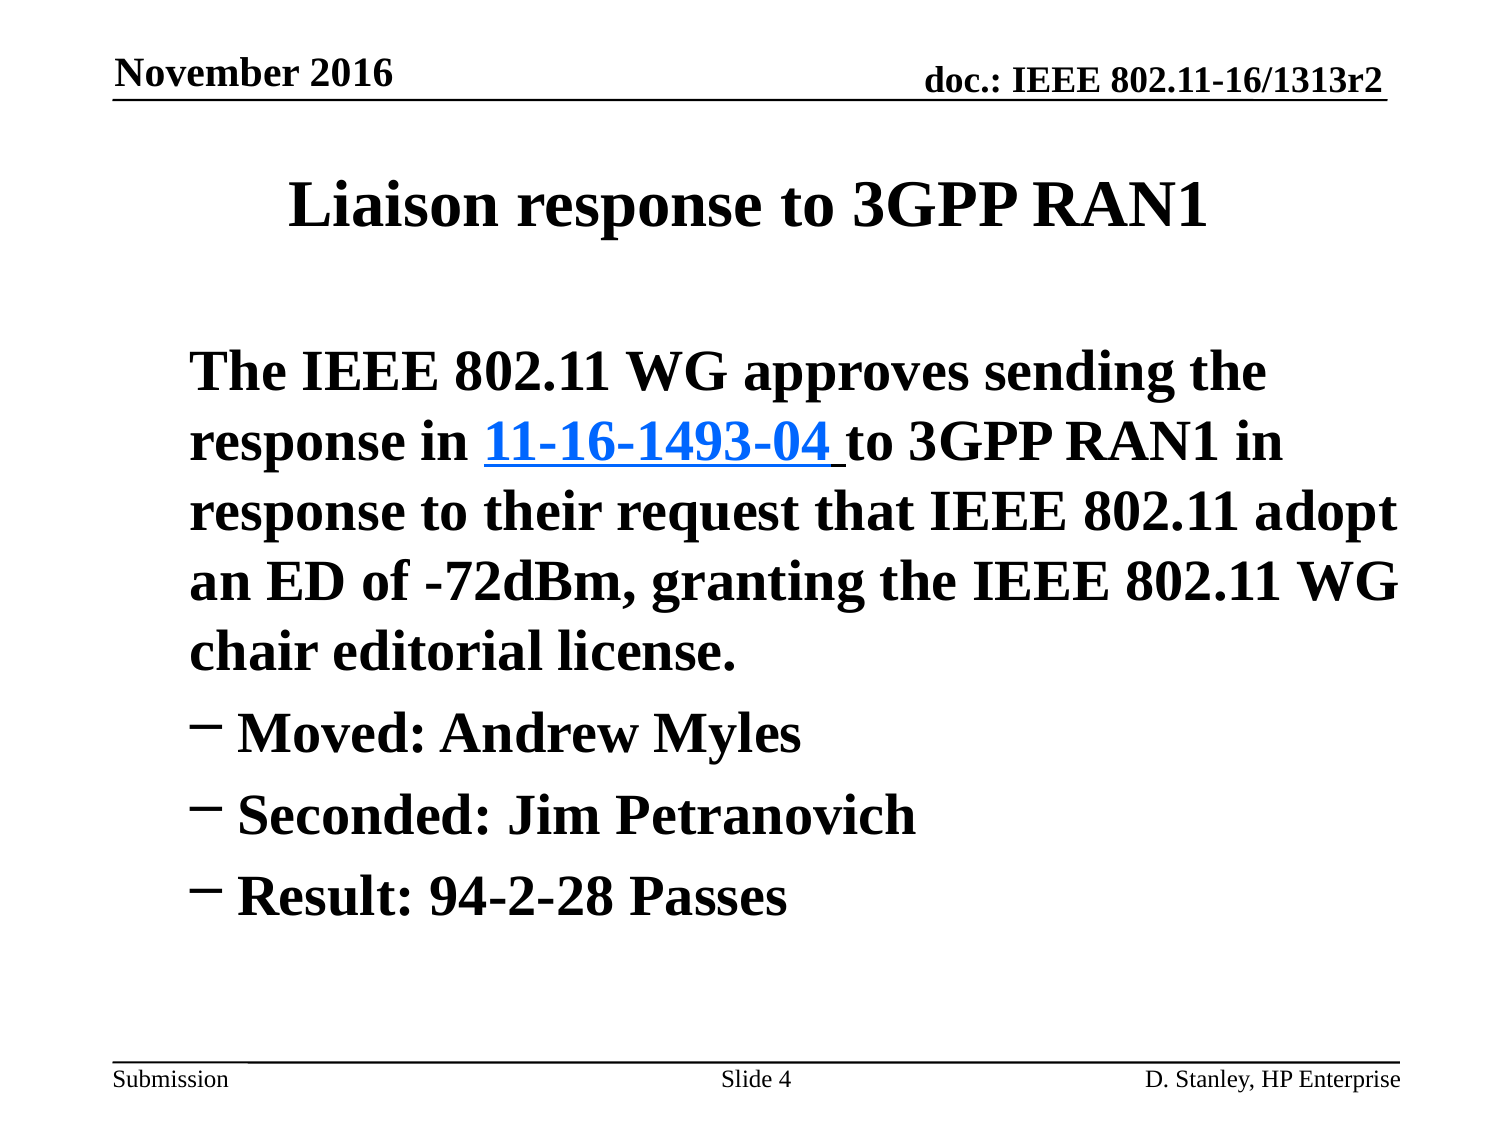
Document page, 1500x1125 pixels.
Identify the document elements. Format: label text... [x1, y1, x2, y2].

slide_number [114, 49, 423, 95]
list The IEEE 802.11 WG approves sending the response in 11-16-1493-04 to 3GPP RAN1 in response to their request that IEEE 802.11 adopt an ED of -72dBm, granting the IEEE 802.11 WG chair editorial license. Moved: Andrew Myles Seconded: Jim Petranovich Result: 94-2-28 Passes [99, 324, 1463, 950]
footer D. Stanley, HP Enterprise [878, 1061, 1402, 1093]
title Liaison response to 3GPP RAN1 [112, 112, 1388, 288]
slide_number Slide 4 [712, 1061, 800, 1093]
